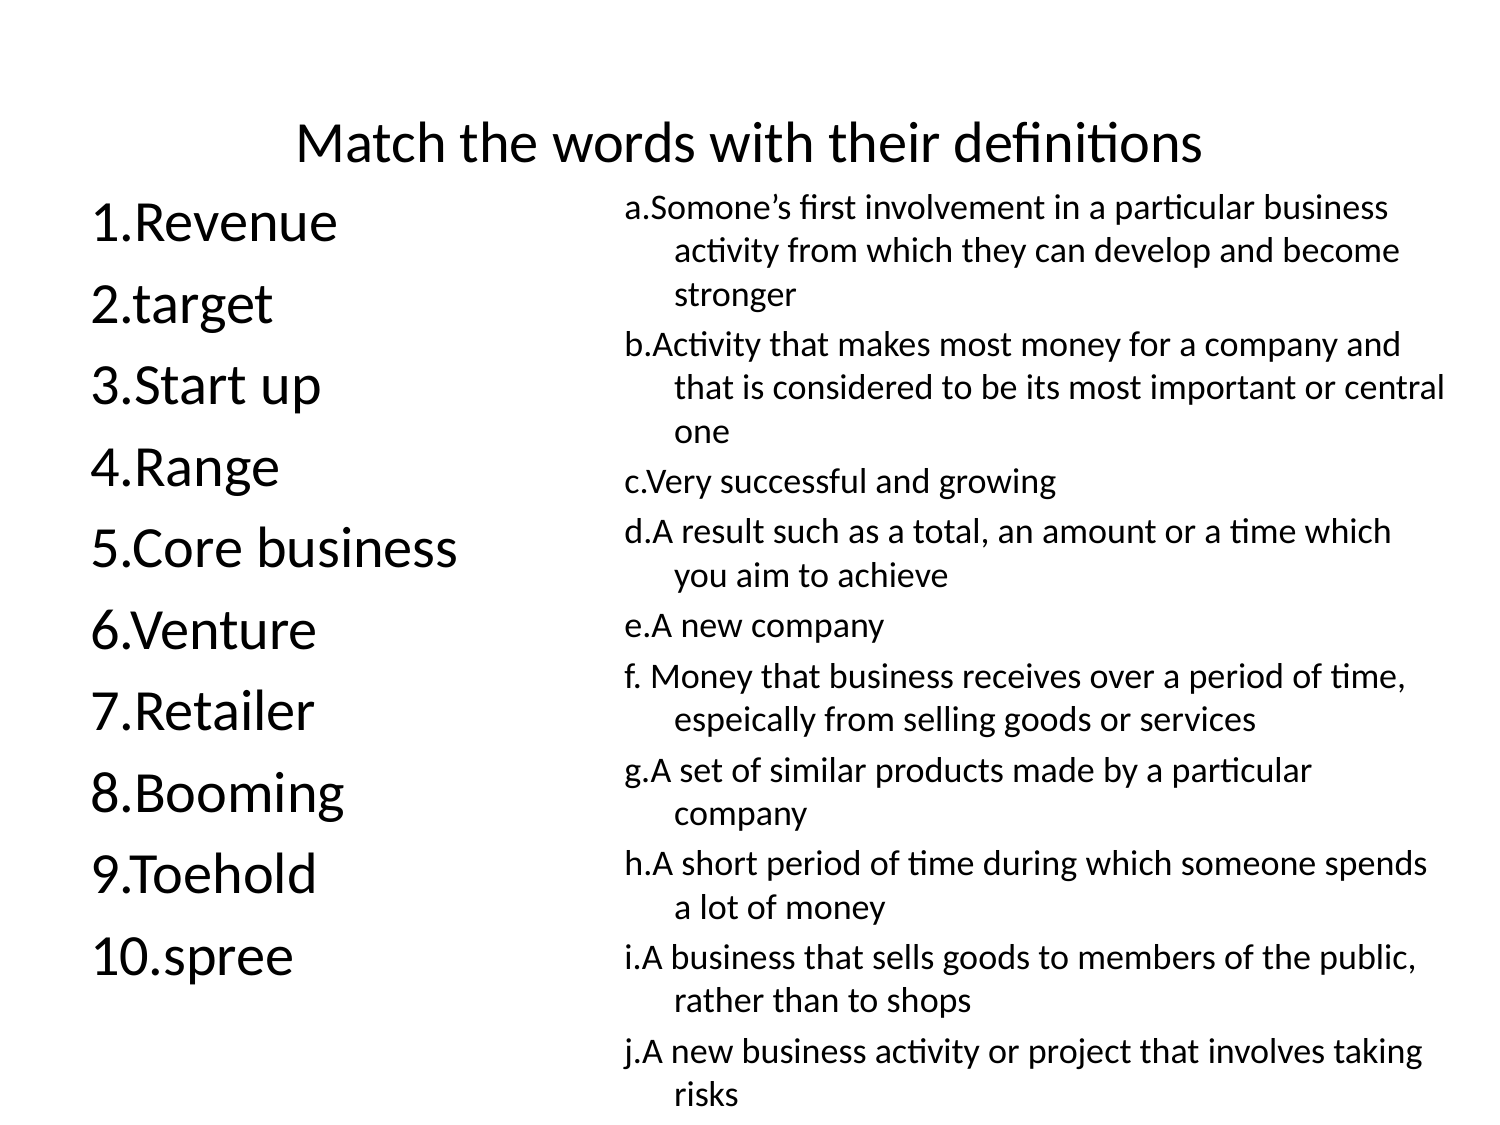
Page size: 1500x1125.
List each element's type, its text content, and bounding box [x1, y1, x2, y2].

title Match the words with their definitions [75, 45, 1425, 233]
list a.Somone’s first involvement in a particular business activity from which they can develop and become stronger b.Activity that makes most money for a company and that is considered to be its most important or central one c.Very successful and growing d.A result such as a total, an amount or a time which you aim to achieve e.A new company f. Money that business receives over a period of time, espeically from selling goods or services g.A set of similar products made by a particular company h.A short period of time during which someone spends a lot of money i.A business that sells goods to members of the public, rather than to shops j.A new business activity or project that involves taking risks [609, 175, 1465, 1125]
list 1.Revenue 2.target 3.Start up 4.Range 5.Core business 6.Venture 7.Retailer 8.Booming 9.Toehold 10.spree [75, 175, 516, 1005]
